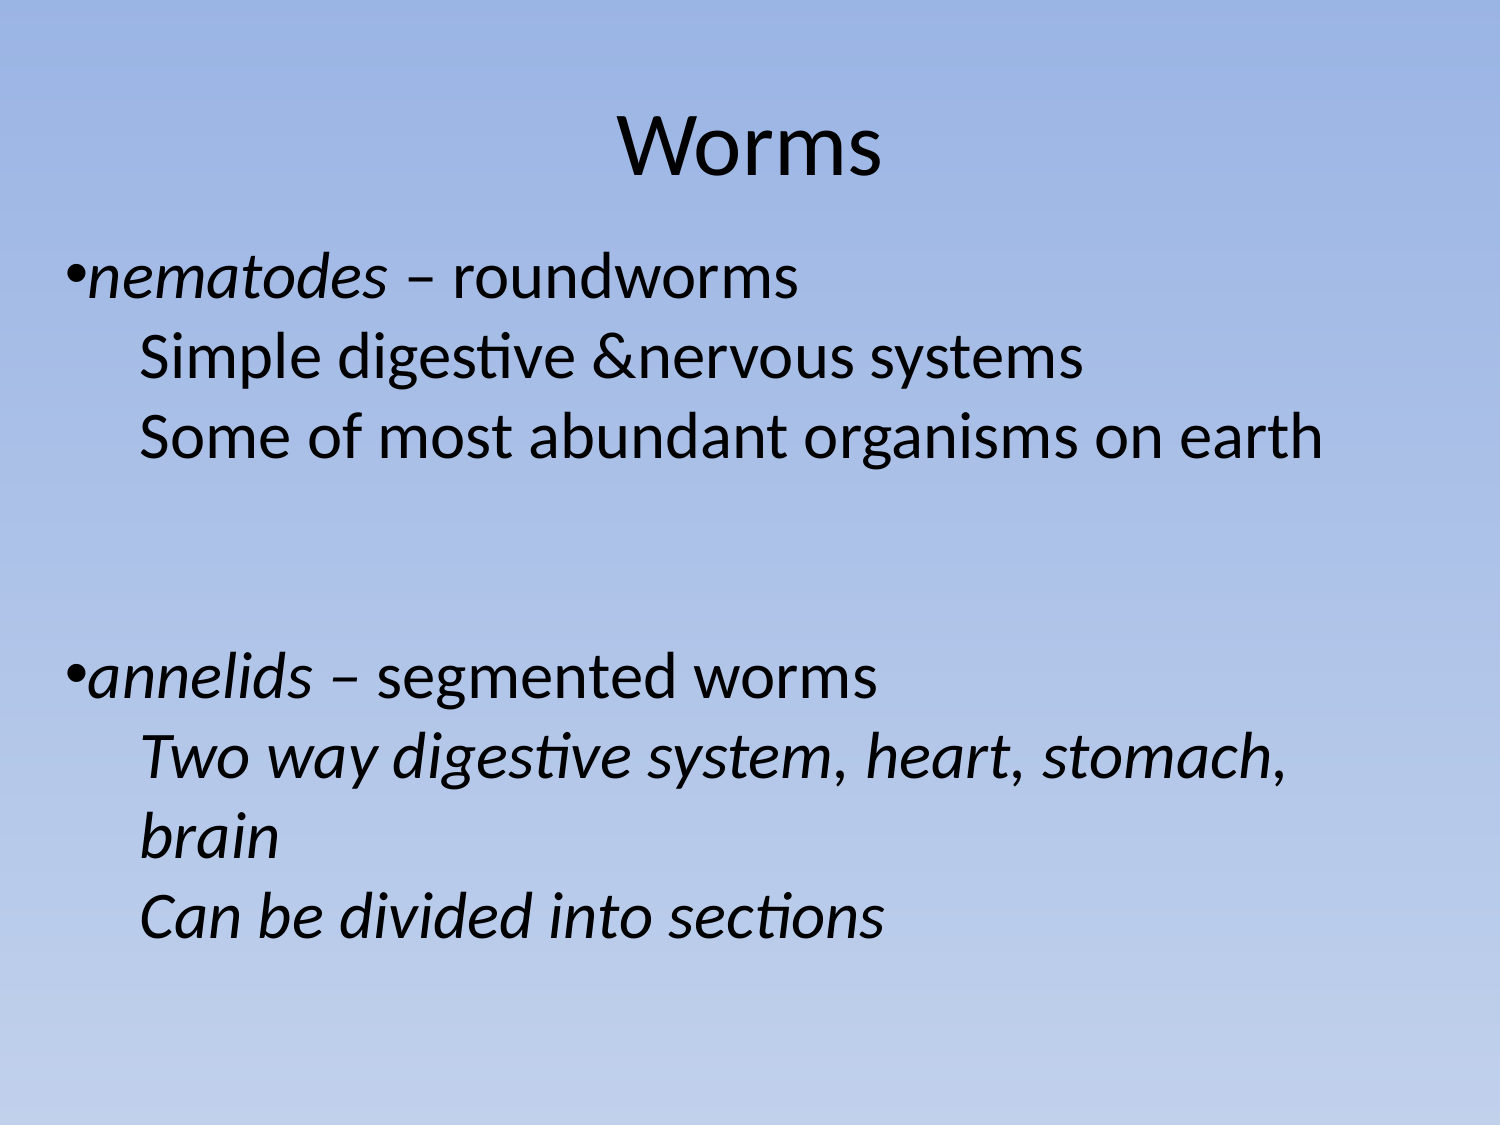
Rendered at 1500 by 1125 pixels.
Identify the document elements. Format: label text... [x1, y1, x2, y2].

title Worms [75, 45, 1425, 224]
text_box nematodes – roundworms Simple digestive &nervous systems Some of most abundant organisms on earth annelids – segmented worms Two way digestive system, heart, stomach, brain Can be divided into sections [50, 224, 1438, 960]
